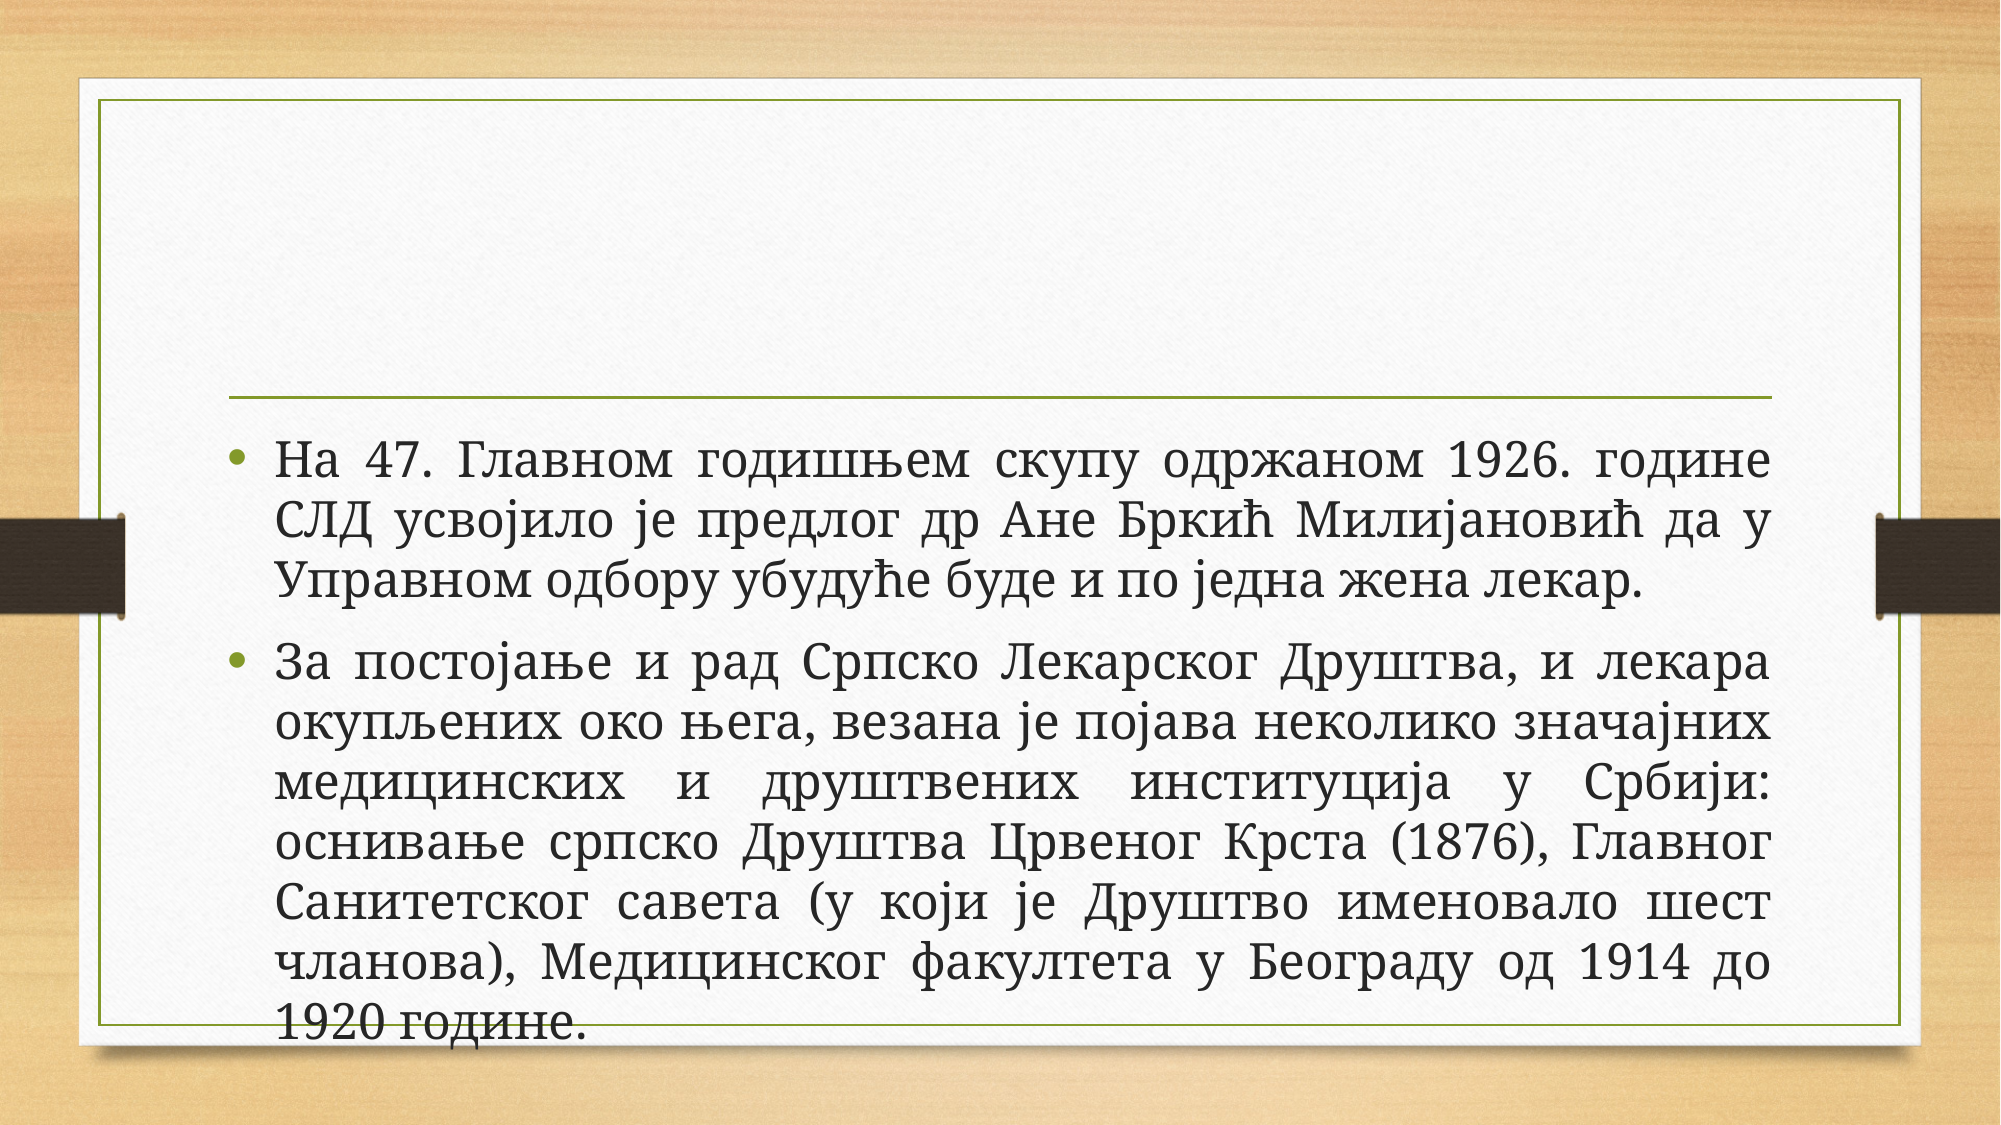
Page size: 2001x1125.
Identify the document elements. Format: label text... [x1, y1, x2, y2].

list На 47. Главном годишњем скупу одржаном 1926. године СЛД усвојило је предлог др Ане Бркић Mилијанoвић да у Управном одбору убудуће буде и по једна жена лекар. За постојање и рад Српско Лекарског Друштва, и лекара окупљених око њега, везана је појава неколико значајних медицинских и друштвених институција у Србији: оснивање српско Друштва Црвеног Крста (1876), Главног Санитетског савета (у који је Друштво именовало шест чланова), Медицинског факултета у Београду од 1914 до 1920 године. [212, 419, 1788, 964]
picture [0, 0, 2001, 1125]
